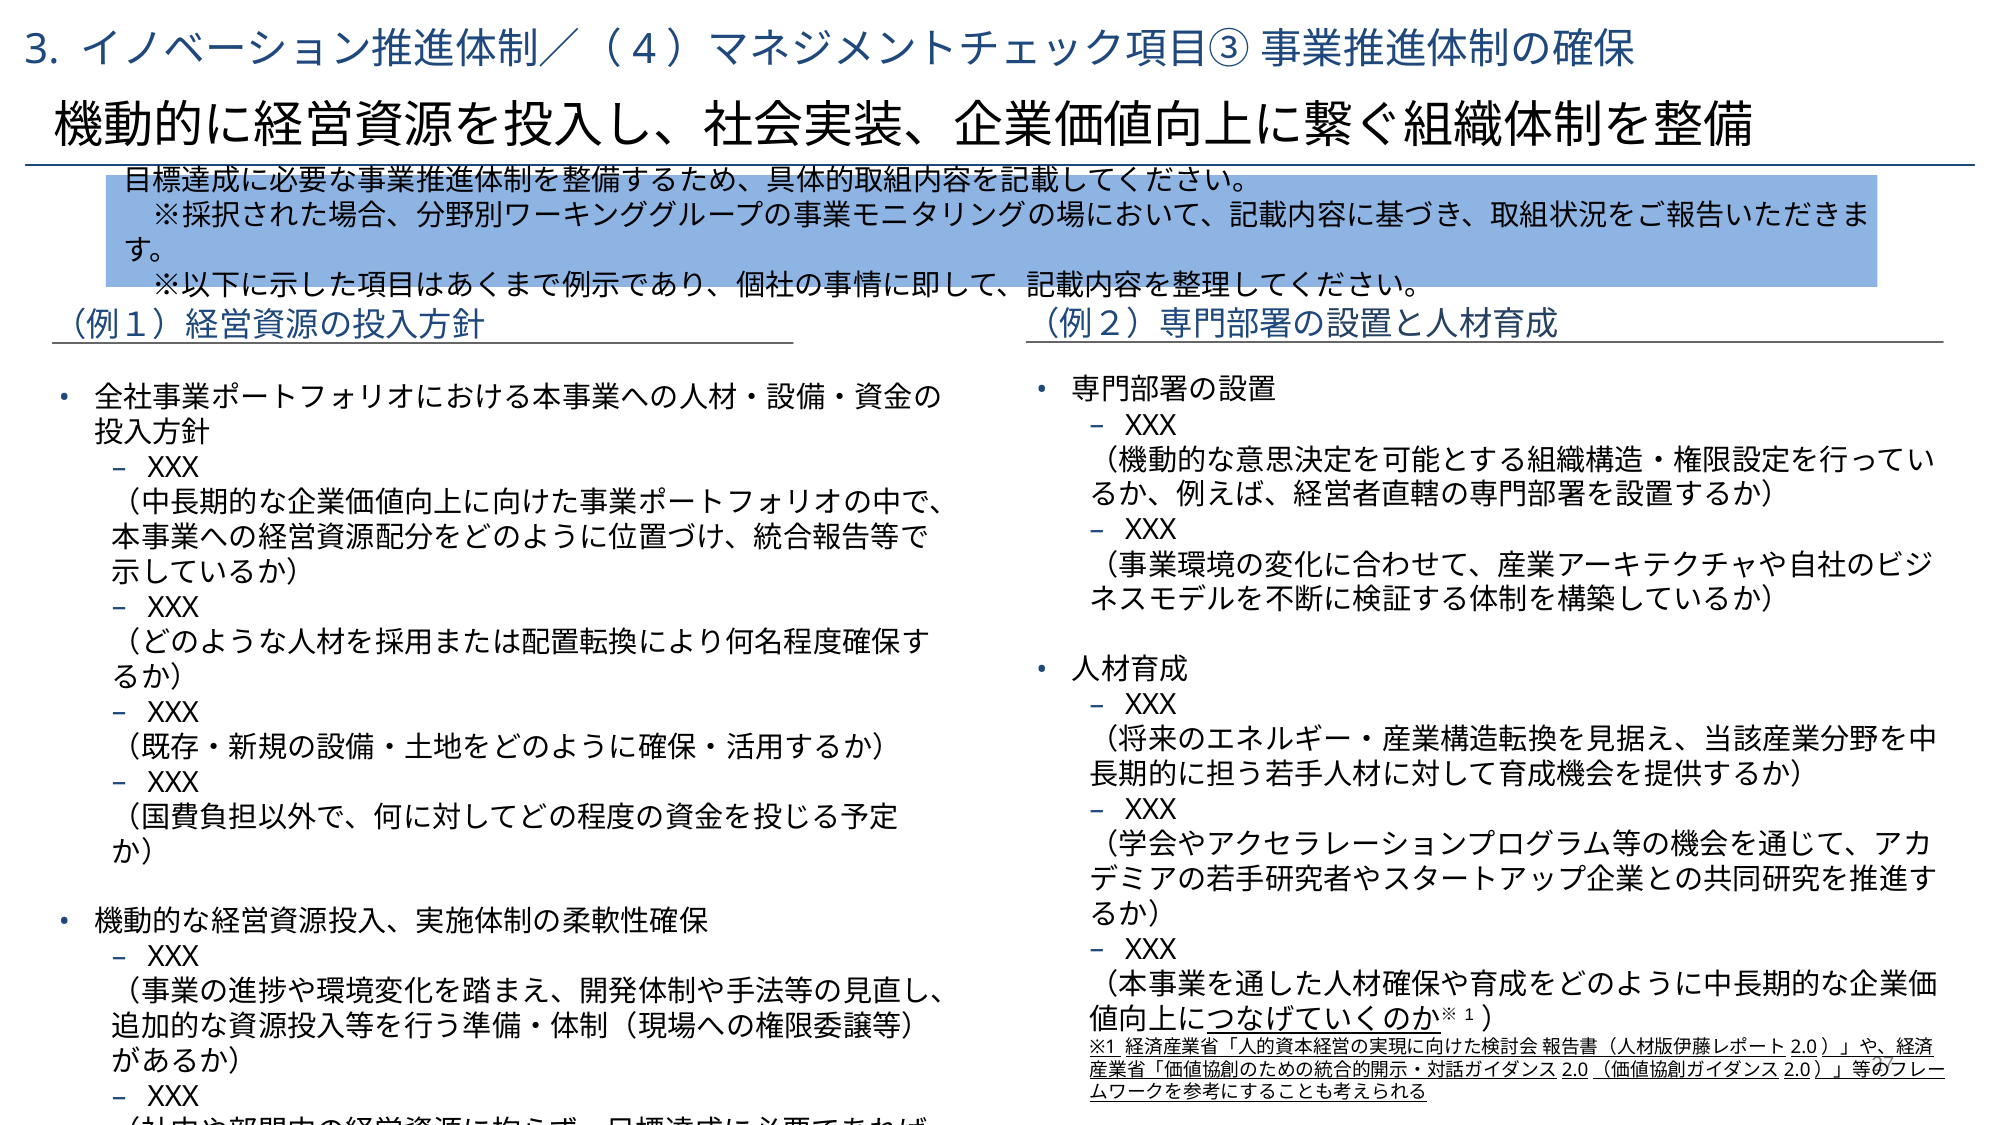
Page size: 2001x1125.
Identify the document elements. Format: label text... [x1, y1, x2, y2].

text_box 3. イノベーション推進体制／（4）マネジメントチェック項目③ 事業推進体制の確保 [24, 28, 1974, 74]
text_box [1026, 294, 1944, 343]
text_box 全社事業ポートフォリオにおける本事業への人材・設備・資金の投入方針 XXX （中長期的な企業価値向上に向けた事業ポートフォリオの中で、本事業への経営資源配分をどのように位置づけ、統合報告等で示しているか） XXX （どのような人材を採用または配置転換により何名程度確保するか） XXX （既存・新規の設備・土地をどのように確保・活用するか） XXX （国費負担以外で、何に対してどの程度の資金を投じる予定か） 機動的な経営資源投入、実施体制の柔軟性確保 XXX （事業の進捗や環境変化を踏まえ、開発体制や手法等の見直し、追加的な資源投入等を行う準備・体制（現場への権限委譲等）があるか） XXX （社内や部門内の経営資源に拘らず、目標達成に必要であれば、躊躇なく外部リソースを活用する用意があるか） XXX （プロトタイプを潜在顧客に提供することでフィードバックを得て、アジャイルに方針を見直す計画があるか） [41, 343, 958, 1125]
text_box 目標達成に必要な事業推進体制を整備するため、具体的取組内容を記載してください。 ※採択された場合、分野別ワーキンググループの事業モニタリングの場において、記載内容に基づき、取組状況をご報告いただきます。 ※以下に示した項目はあくまで例示であり、個社の事情に即して、記載内容を整理してください。 [105, 175, 1878, 287]
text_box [52, 295, 794, 344]
text_box 専門部署の設置 XXX （機動的な意思決定を可能とする組織構造・権限設定を行っているか、例えば、経営者直轄の専門部署を設置するか） XXX （事業環境の変化に合わせて、産業アーキテクチャや自社のビジネスモデルを不断に検証する体制を構築しているか） 人材育成 XXX （将来のエネルギー・産業構造転換を見据え、当該産業分野を中長期的に担う若手人材に対して育成機会を提供するか） XXX （学会やアクセラレーションプログラム等の機会を通じて、アカデミアの若手研究者やスタートアップ企業との共同研究を推進するか） XXX （本事業を通した人材確保や育成をどのように中長期的な企業価値向上につなげていくのか※1） ※1 経済産業省「人的資本経営の実現に向けた検討会 報告書（人材版伊藤レポート2.0）」や、経済産業省「価値協創のための統合的開示・対話ガイダンス2.0（価値協創ガイダンス2.0）」等のフレームワークを参考にすることも考えられる [1018, 370, 1947, 1125]
text_box 機動的に経営資源を投入し、社会実装、企業価値向上に繋ぐ組織体制を整備 [53, 99, 1899, 154]
